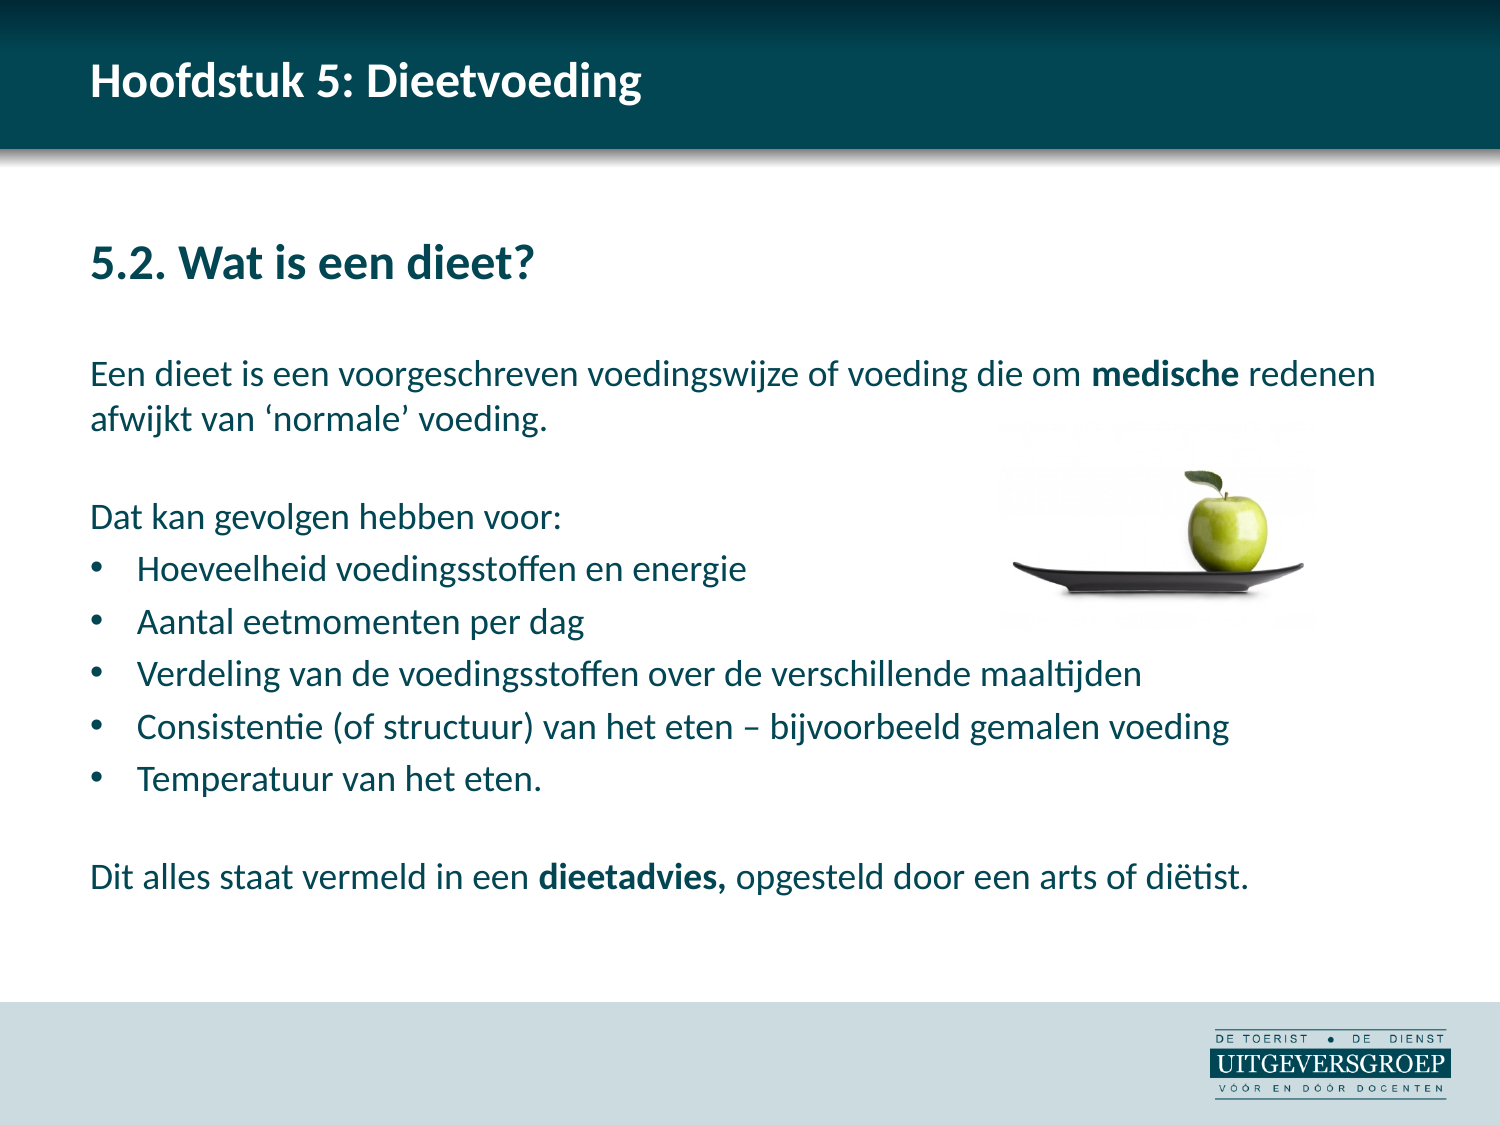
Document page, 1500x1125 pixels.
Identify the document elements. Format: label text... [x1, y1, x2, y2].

picture [997, 420, 1316, 630]
picture [1210, 1021, 1451, 1106]
title Hoofdstuk 5: Dieetvoeding [75, 0, 1425, 172]
list 5.2. Wat is een dieet? Een dieet is een voorgeschreven voedingswijze of voeding die om medische redenen afwijkt van ‘normale’ voeding. Dat kan gevolgen hebben voor: Hoeveelheid voedingsstoffen en energie Aantal eetmomenten per dag Verdeling van de voedingsstoffen over de verschillende maaltijden Consistentie (of structuur) van het eten – bijvoorbeeld gemalen voeding Temperatuur van het eten. Dit alles staat vermeld in een dieetadvies, opgesteld door een arts of diëtist. [75, 221, 1425, 965]
